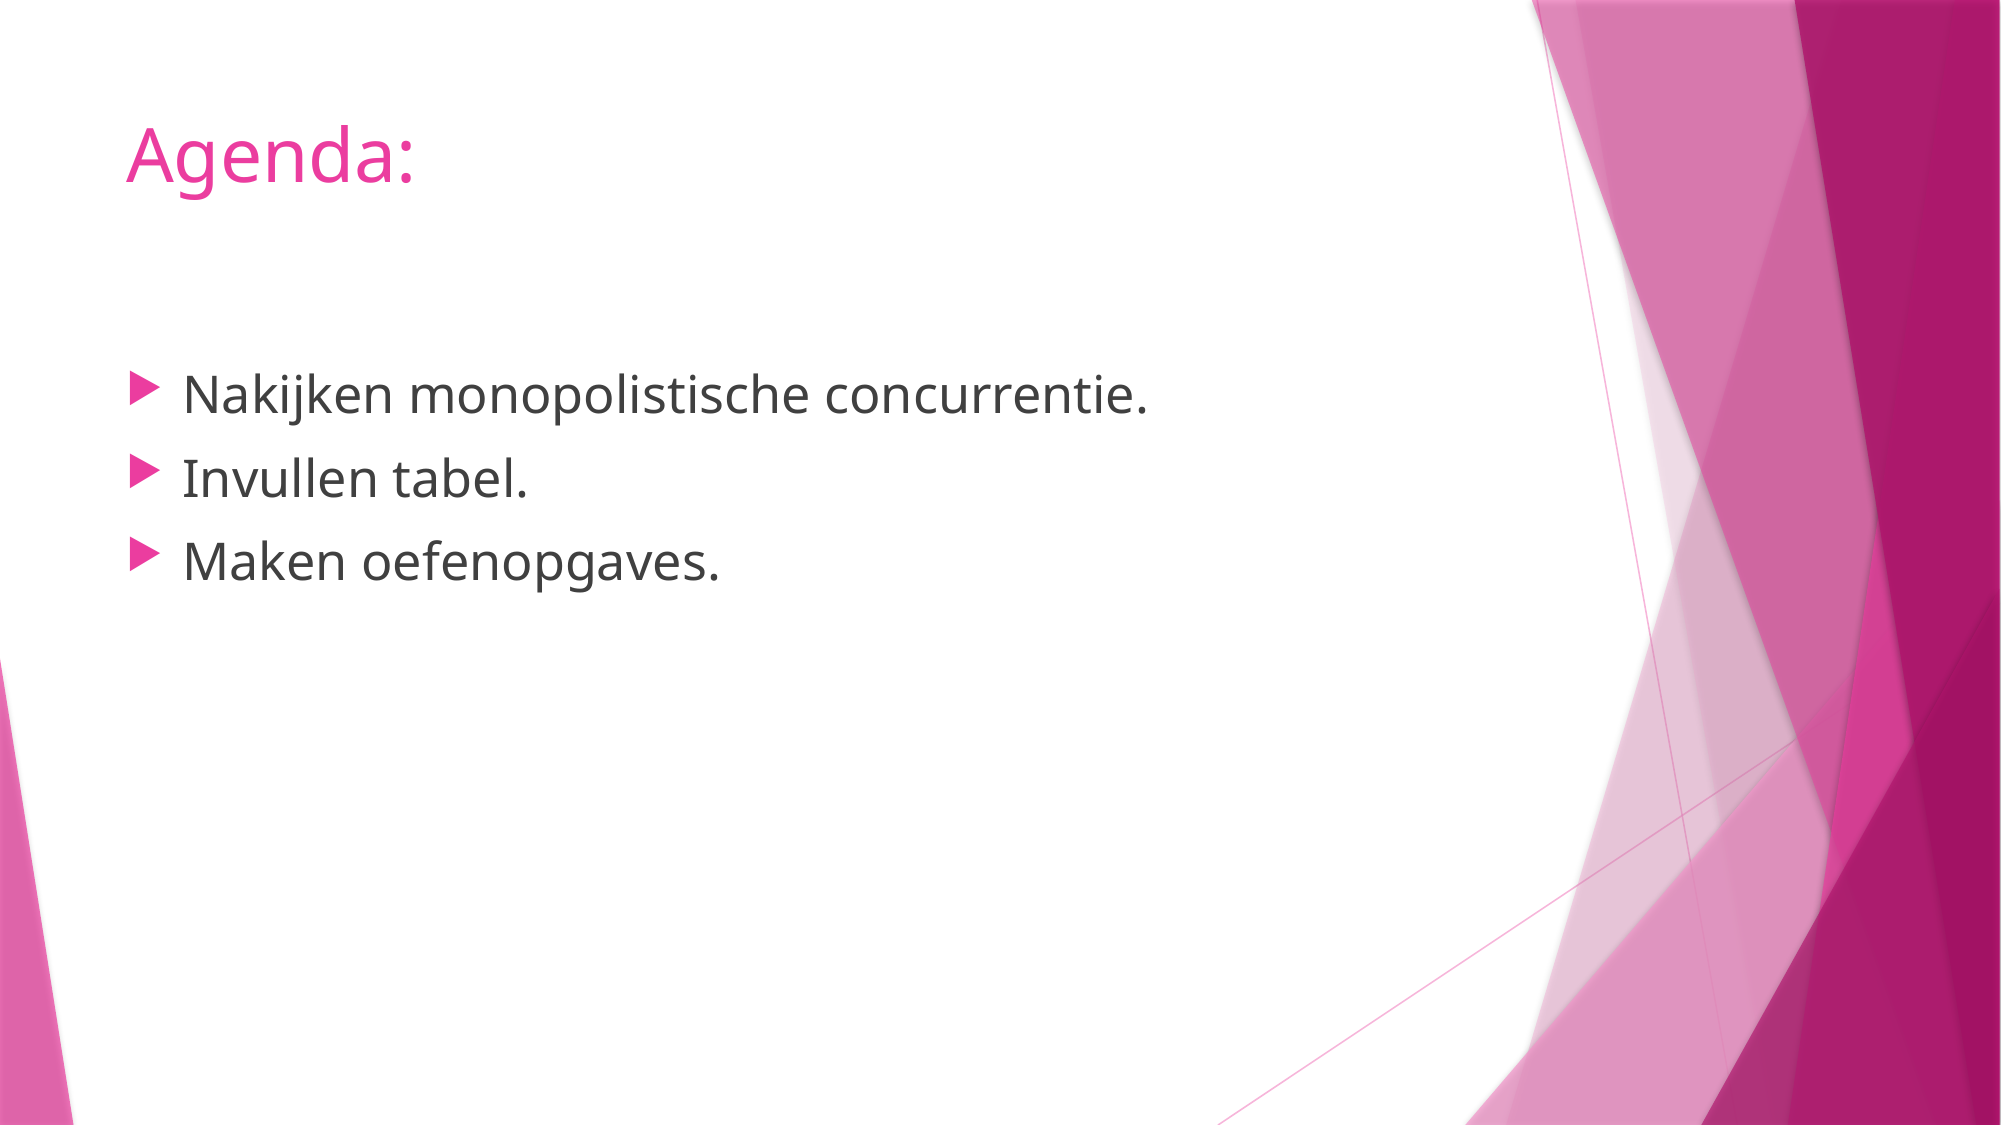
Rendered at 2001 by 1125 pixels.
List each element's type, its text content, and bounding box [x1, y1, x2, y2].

title Agenda: [111, 99, 1522, 317]
list Nakijken monopolistische concurrentie. Invullen tabel. Maken oefenopgaves. [111, 354, 1522, 992]
